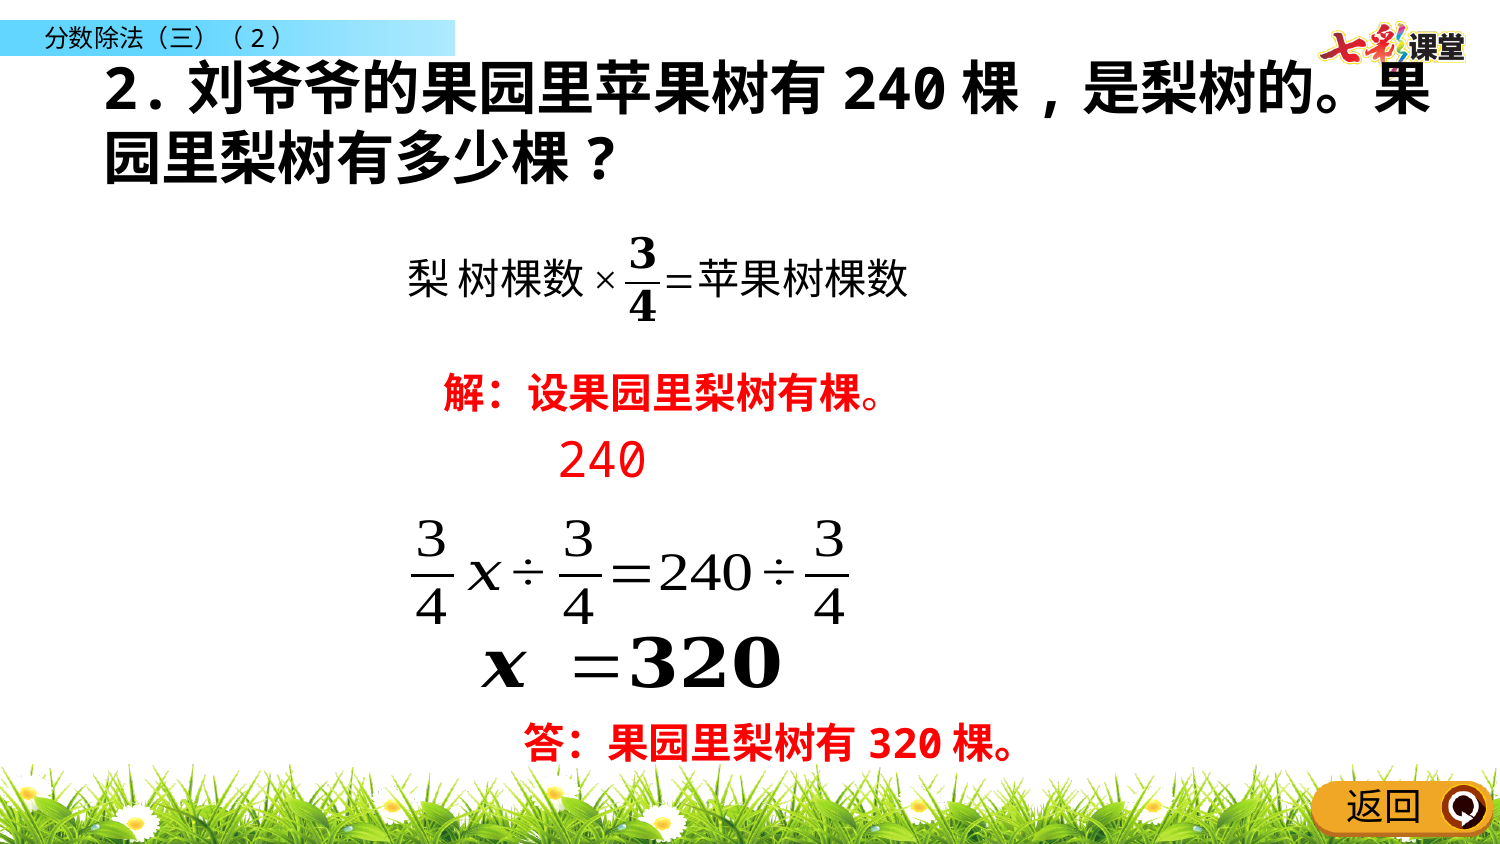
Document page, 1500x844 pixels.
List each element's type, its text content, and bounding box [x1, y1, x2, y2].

picture [0, 764, 1500, 844]
picture [1389, 68, 1399, 72]
picture [1316, 20, 1468, 80]
text_box 答：果园里梨树有320棵。 [508, 709, 1051, 774]
